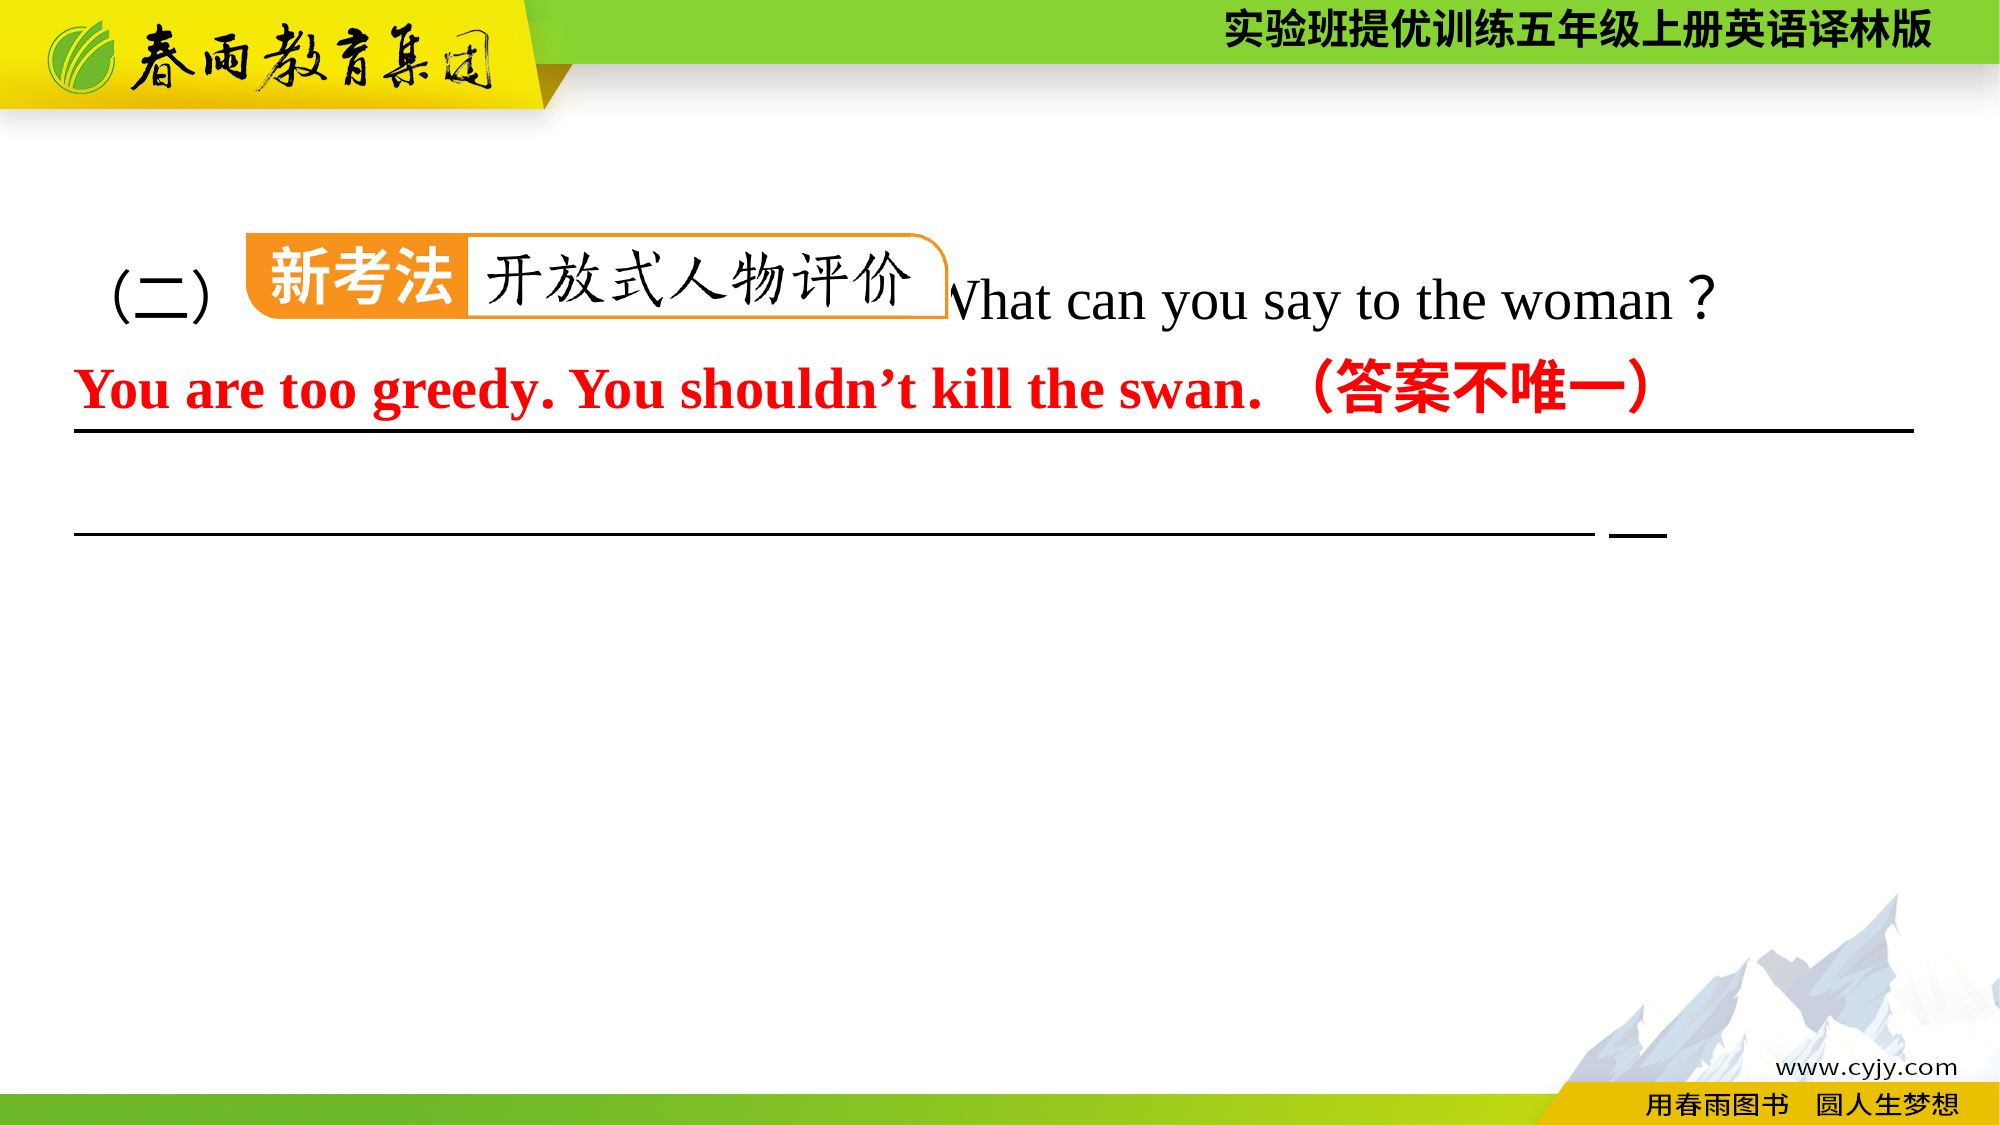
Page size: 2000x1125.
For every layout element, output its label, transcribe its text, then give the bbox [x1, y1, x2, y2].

text_box You are too greedy. You shouldn’t kill the swan.（答案不唯一） [59, 308, 1898, 428]
picture [0, 0, 2000, 1125]
list （二） What can you say to the woman？ ____________________________________________________ [59, 218, 1944, 433]
